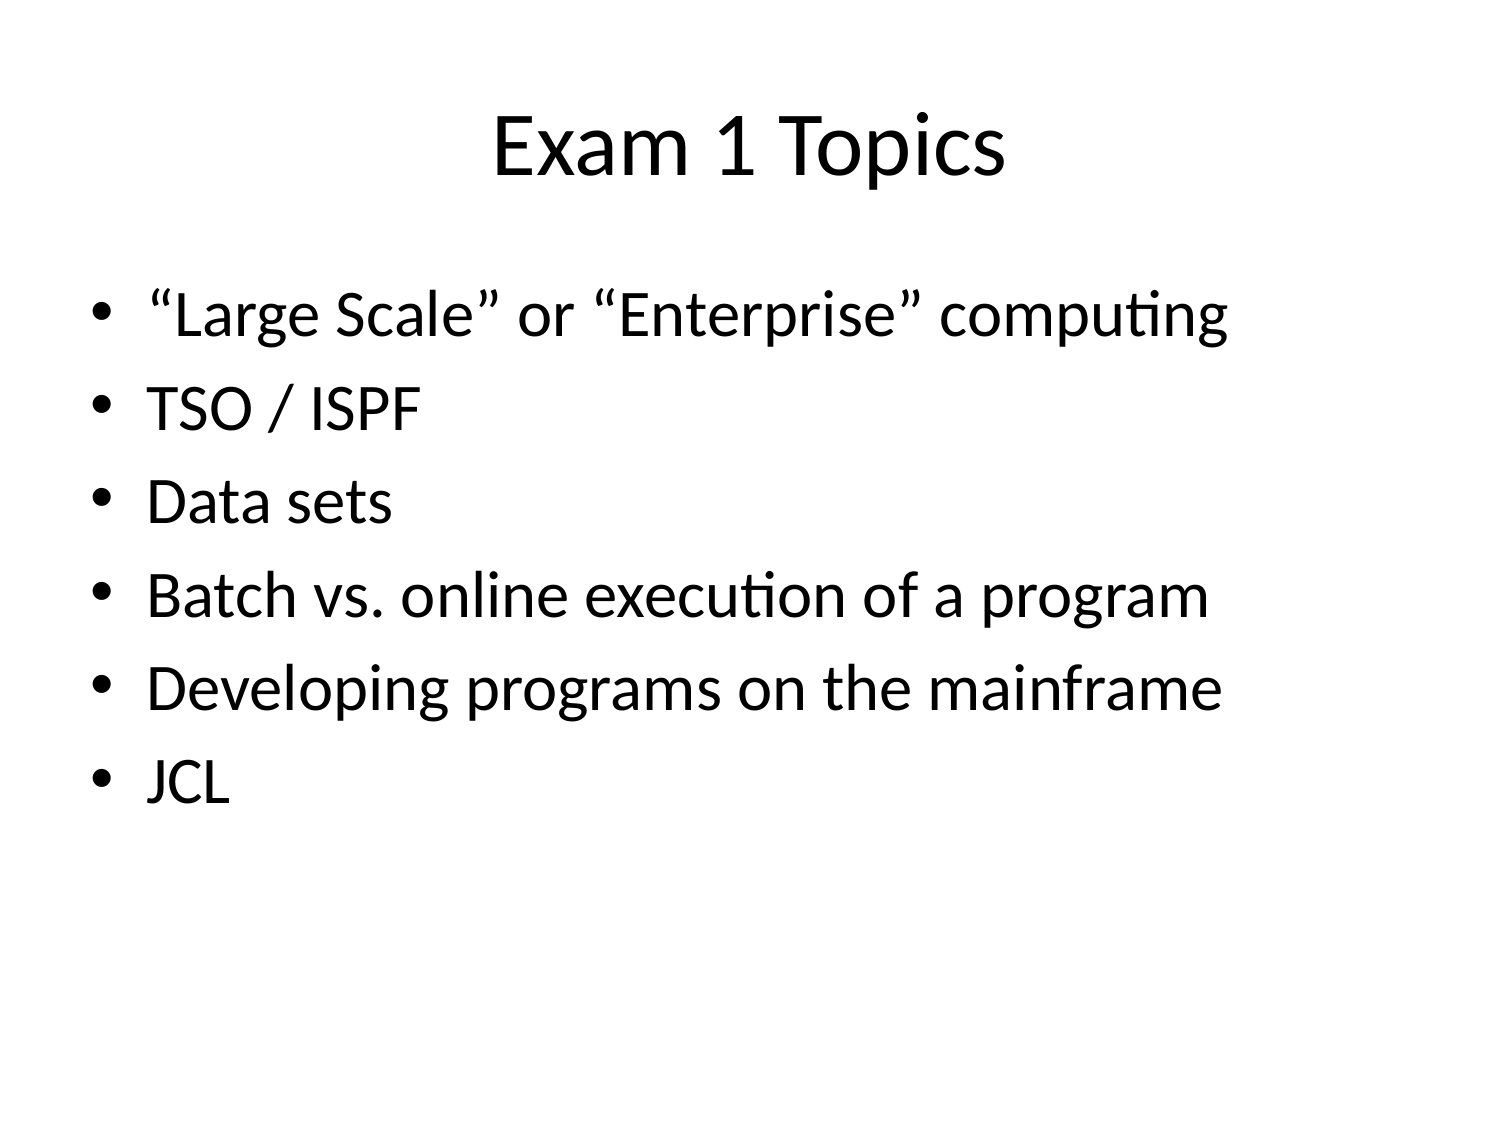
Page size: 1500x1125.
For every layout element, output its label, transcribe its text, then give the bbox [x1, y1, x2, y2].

list “Large Scale” or “Enterprise” computing TSO / ISPF Data sets Batch vs. online execution of a program Developing programs on the mainframe JCL [75, 262, 1425, 1005]
title Exam 1 Topics [75, 45, 1425, 233]
